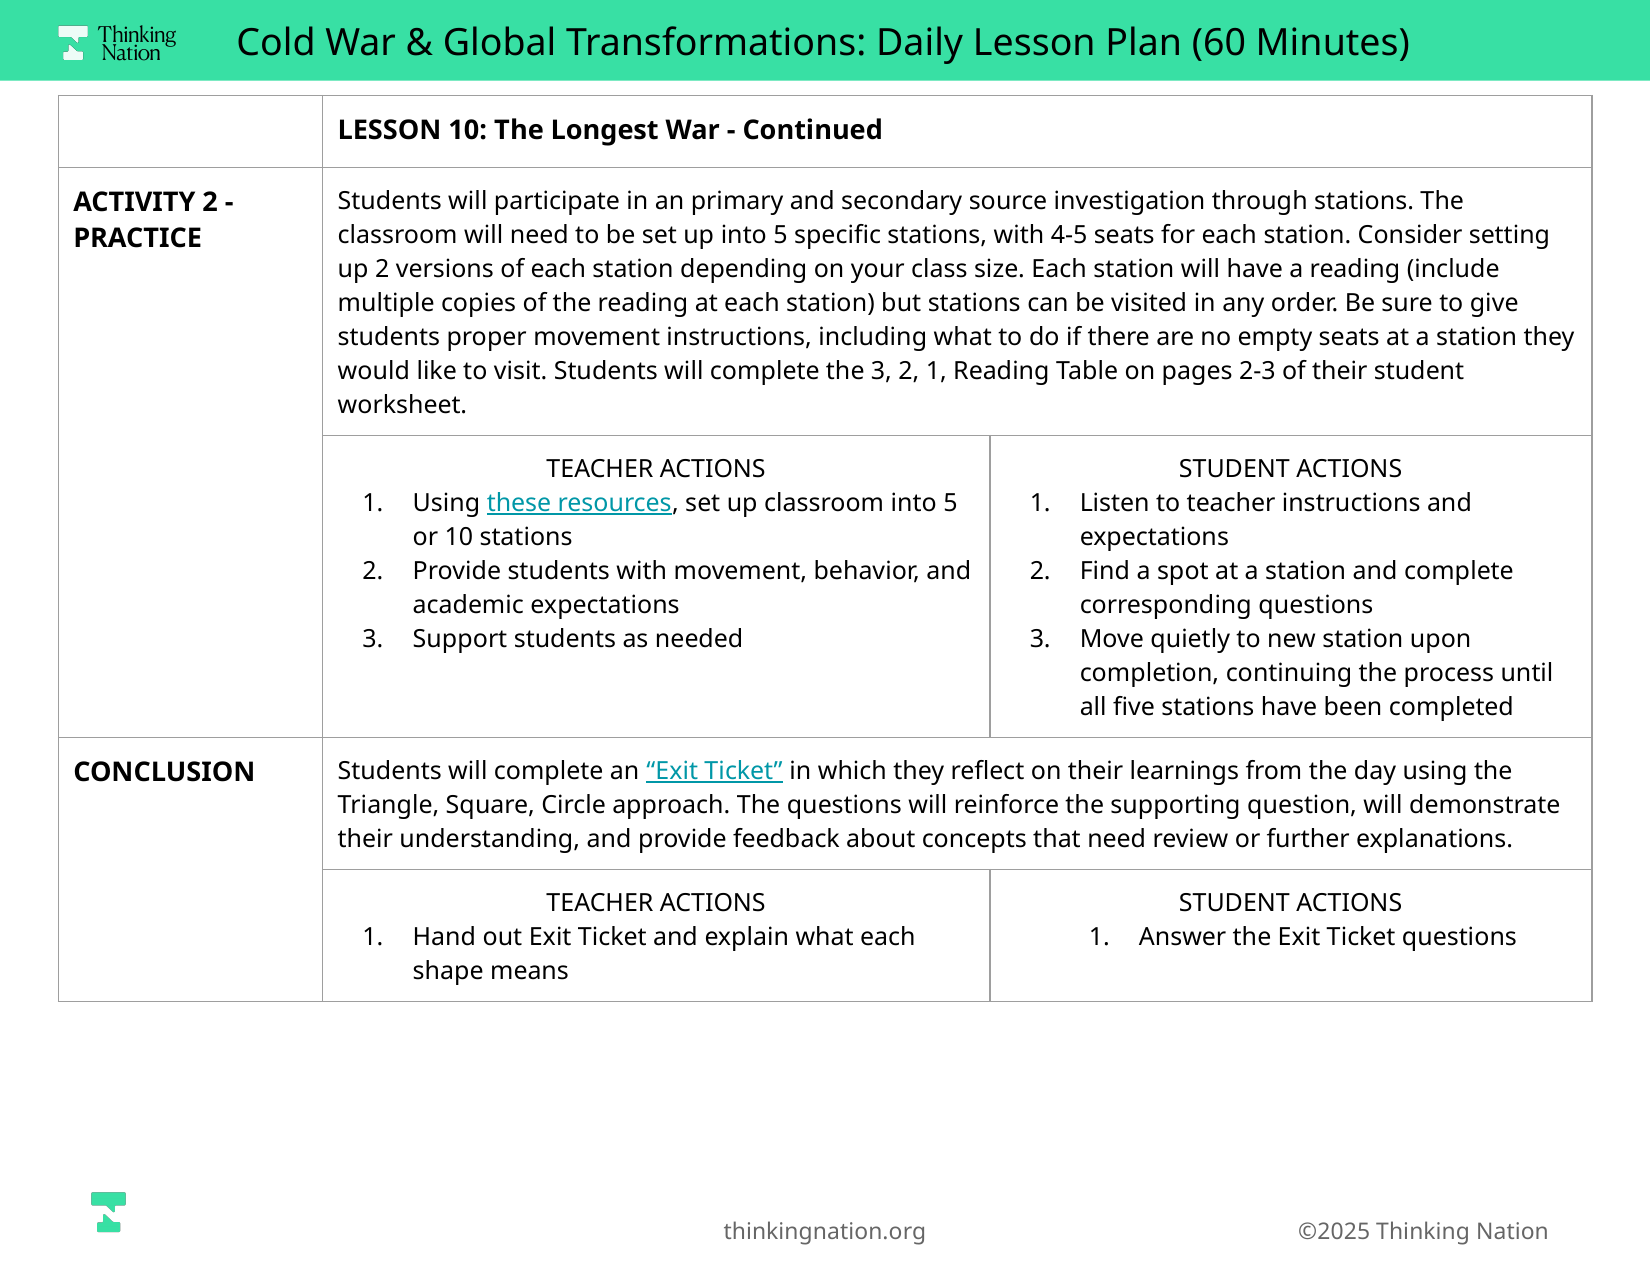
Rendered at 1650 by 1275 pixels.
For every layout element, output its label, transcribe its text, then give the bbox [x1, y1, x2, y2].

table_cell Students will participate in an primary and secondary source investigation through stations. The classroom will need to be set up into 5 specific stations, with 4-5 seats for each station. Consider setting up 2 versions of each station depending on your class size. Each station will have a reading (include multiple copies of the reading at each station) but stations can be visited in any order. Be sure to give students proper movement instructions, including what to do if there are no empty seats at a station they would like to visit. Students will complete the 3, 2, 1, Reading Table on pages 2-3 of their student worksheet. [323, 168, 1591, 435]
table_cell STUDENT ACTIONS Answer the Exit Ticket questions [991, 870, 1591, 1001]
table_header LESSON 10: The Longest War - Continued [323, 96, 1591, 167]
table_cell CONCLUSION [59, 738, 322, 1001]
table_cell TEACHER ACTIONS Hand out Exit Ticket and explain what each shape means [323, 870, 989, 1001]
table_cell STUDENT ACTIONS Listen to teacher instructions and expectations Find a spot at a station and complete corresponding questions Move quietly to new station upon completion, continuing the process until all five stations have been completed [991, 436, 1591, 737]
text_box Cold War & Global Transformations: Daily Lesson Plan (60 Minutes) [0, 0, 1650, 81]
table_cell Students will complete an “Exit Ticket” in which they reflect on their learnings from the day using the Triangle, Square, Circle approach. The questions will reinforce the supporting question, will demonstrate their understanding, and provide feedback about concepts that need review or further explanations. [323, 738, 1591, 869]
text_box thinkingnation.org [629, 1200, 1021, 1240]
table_cell ACTIVITY 2 - PRACTICE [59, 168, 322, 737]
table_cell TEACHER ACTIONS Using these resources, set up classroom into 5 or 10 stations Provide students with movement, behavior, and academic expectations Support students as needed [323, 436, 989, 737]
picture [45, 14, 180, 85]
picture [80, 1184, 136, 1240]
table_header [59, 96, 322, 167]
text_box ©2025 Thinking Nation [1174, 1200, 1566, 1240]
